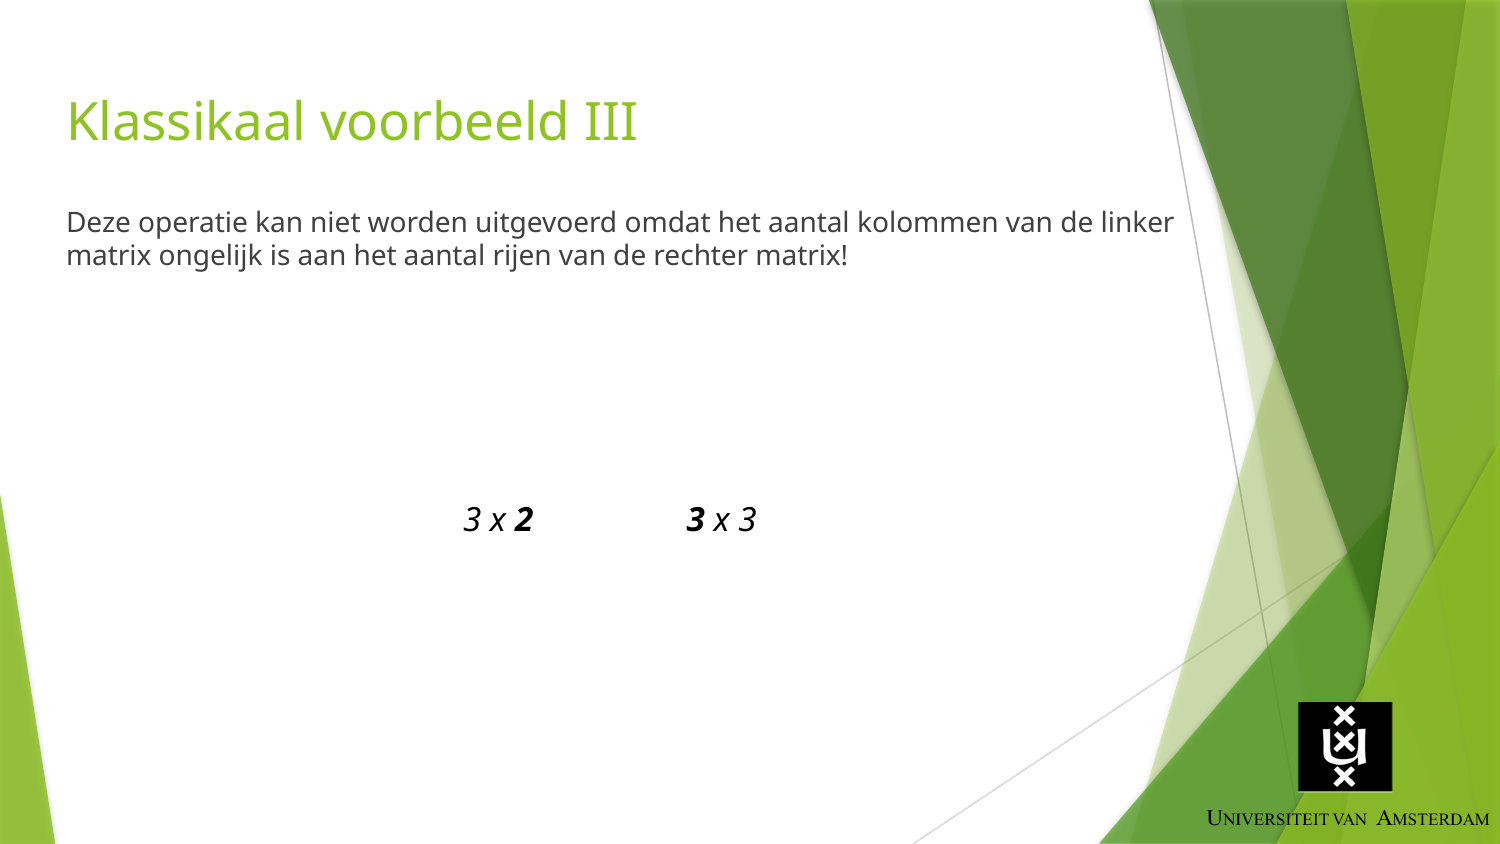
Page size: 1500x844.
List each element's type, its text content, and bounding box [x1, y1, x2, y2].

text_box 3 x 3 [671, 490, 803, 546]
title Klassikaal voorbeeld III [51, 72, 1449, 167]
text_box 3 x 2 [448, 490, 563, 546]
picture [1192, 701, 1500, 844]
